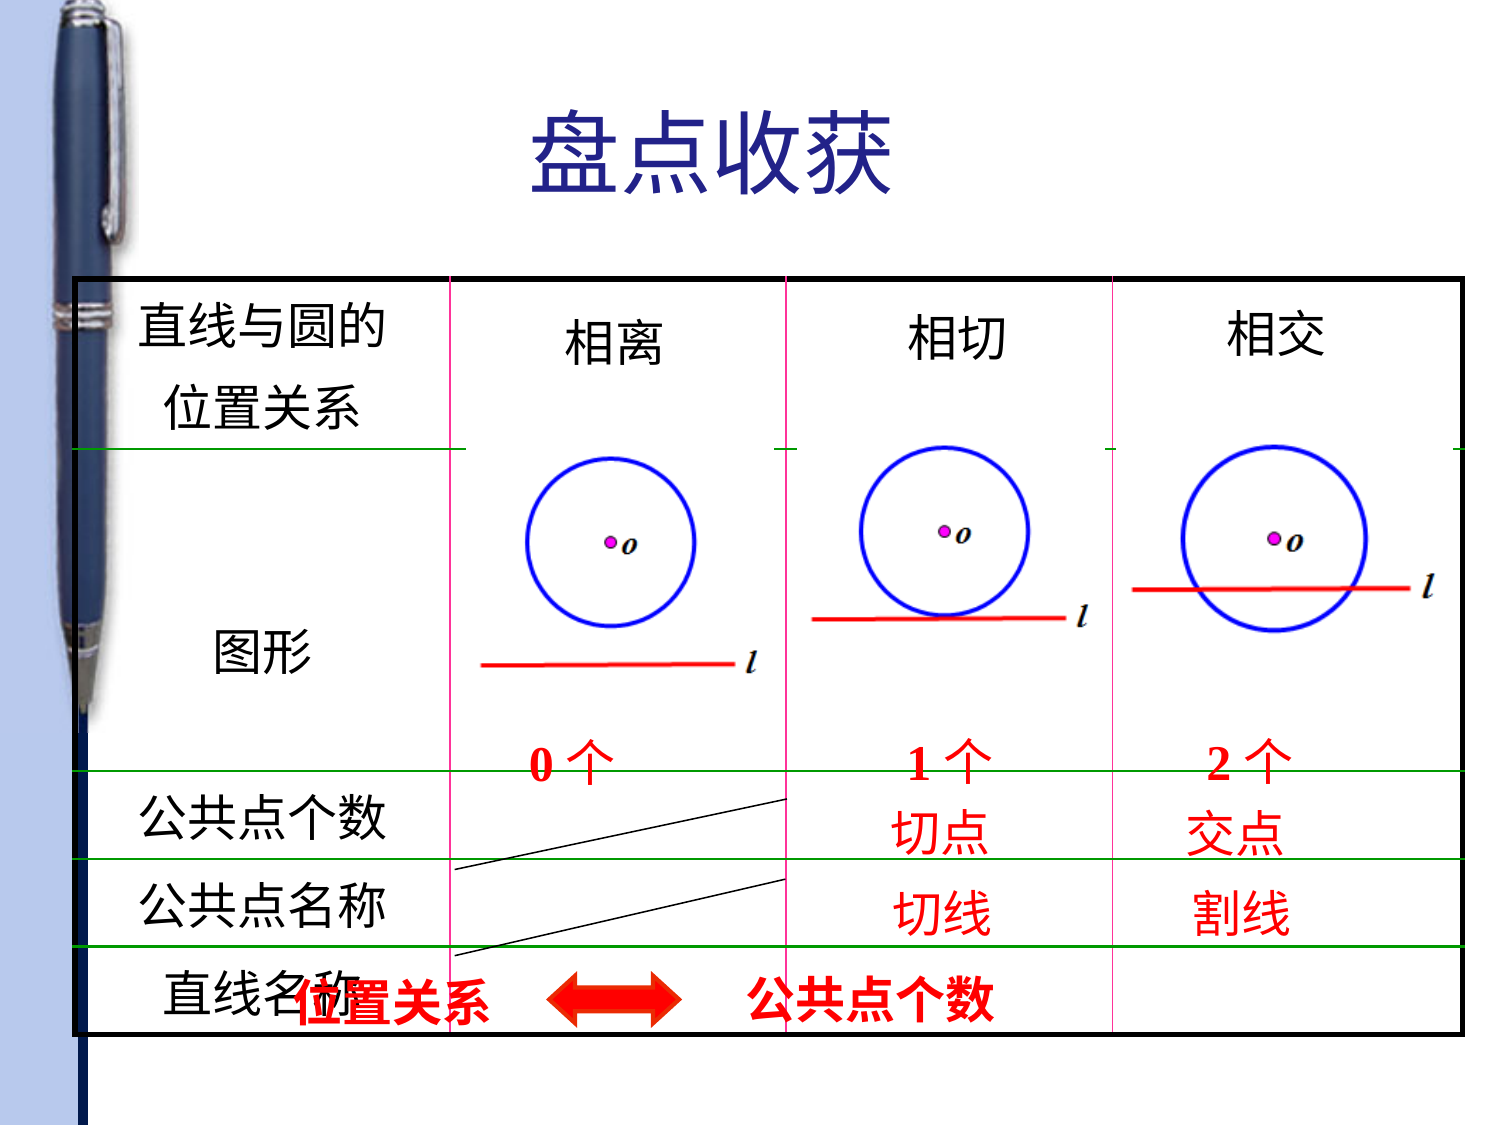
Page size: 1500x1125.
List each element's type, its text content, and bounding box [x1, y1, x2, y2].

text_box 1个 [891, 722, 1079, 798]
table_cell 直线名称 [78, 948, 449, 1032]
text_box 公共点个数 [730, 960, 1034, 1036]
table_cell [1113, 772, 1191, 858]
picture [797, 433, 1105, 650]
text_box 相交 [1211, 294, 1342, 370]
picture [0, 0, 650, 1125]
table_cell 图形 [78, 450, 449, 770]
text_box 切线 [877, 874, 1066, 950]
table_cell [787, 450, 1112, 770]
text_box 位置关系 [277, 963, 514, 1039]
table_cell [787, 772, 891, 858]
text_box 割线 [1176, 874, 1352, 950]
table_cell [451, 860, 785, 945]
table_cell [1113, 450, 1460, 770]
table_cell [787, 948, 1112, 1032]
text_box 2个 [1191, 722, 1379, 794]
text_box 切点 [875, 793, 1075, 869]
table_cell 公共点名称 [78, 860, 449, 945]
table_cell [1379, 772, 1460, 858]
text_box 交点 [1170, 794, 1384, 870]
text_box 相离 [550, 303, 680, 379]
picture [1116, 431, 1453, 646]
table_header [451, 282, 785, 448]
table_cell [451, 772, 785, 858]
table_header 直线与圆的 位置关系 [78, 282, 449, 448]
table_header [787, 282, 1112, 448]
table_cell [451, 948, 785, 1032]
table_cell [1113, 948, 1460, 1032]
text_box [549, 975, 680, 1024]
text_box 相切 [892, 299, 1023, 374]
table_cell [1075, 772, 1112, 858]
text_box 0个 [513, 724, 727, 800]
picture [466, 444, 774, 696]
text_box 盘点收获 [513, 88, 911, 214]
table_header [1113, 282, 1460, 448]
table_cell [451, 450, 785, 770]
table_cell [1113, 860, 1460, 945]
table_cell 公共点个数 [78, 772, 449, 858]
table_cell [787, 860, 1112, 945]
